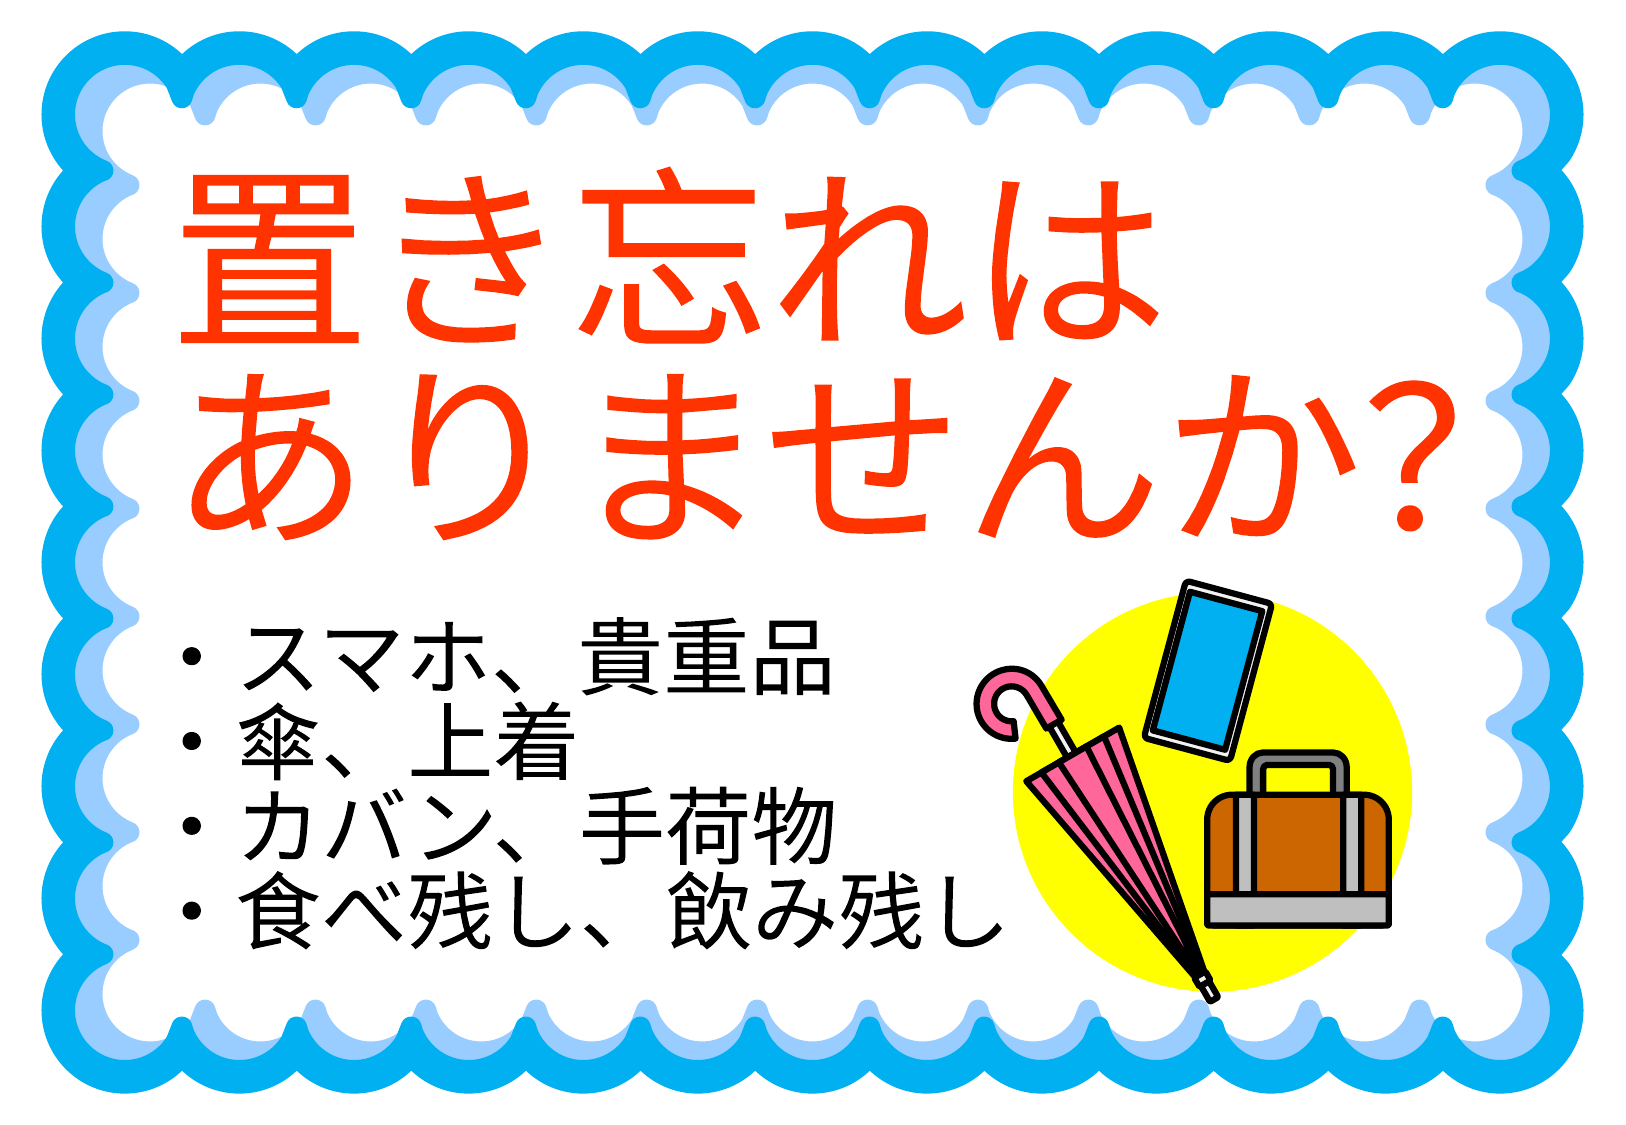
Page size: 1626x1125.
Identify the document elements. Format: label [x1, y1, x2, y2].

text_box [414, 58, 520, 118]
text_box [187, 1007, 286, 1066]
text_box [1106, 1037, 1206, 1067]
text_box [187, 59, 286, 118]
text_box [49, 39, 1576, 1086]
text_box [1339, 59, 1437, 118]
text_box [301, 1007, 404, 1067]
text_box [527, 1007, 1092, 1067]
text_box [1103, 58, 1210, 118]
text_box [1456, 59, 1548, 1066]
text_box [527, 58, 1098, 118]
text_box [1339, 1007, 1437, 1066]
text_box [1012, 589, 1413, 1029]
text_box [301, 58, 404, 118]
text_box [414, 1007, 520, 1067]
text_box [77, 59, 169, 1066]
text_box [1221, 1037, 1321, 1067]
text_box [1221, 58, 1323, 118]
